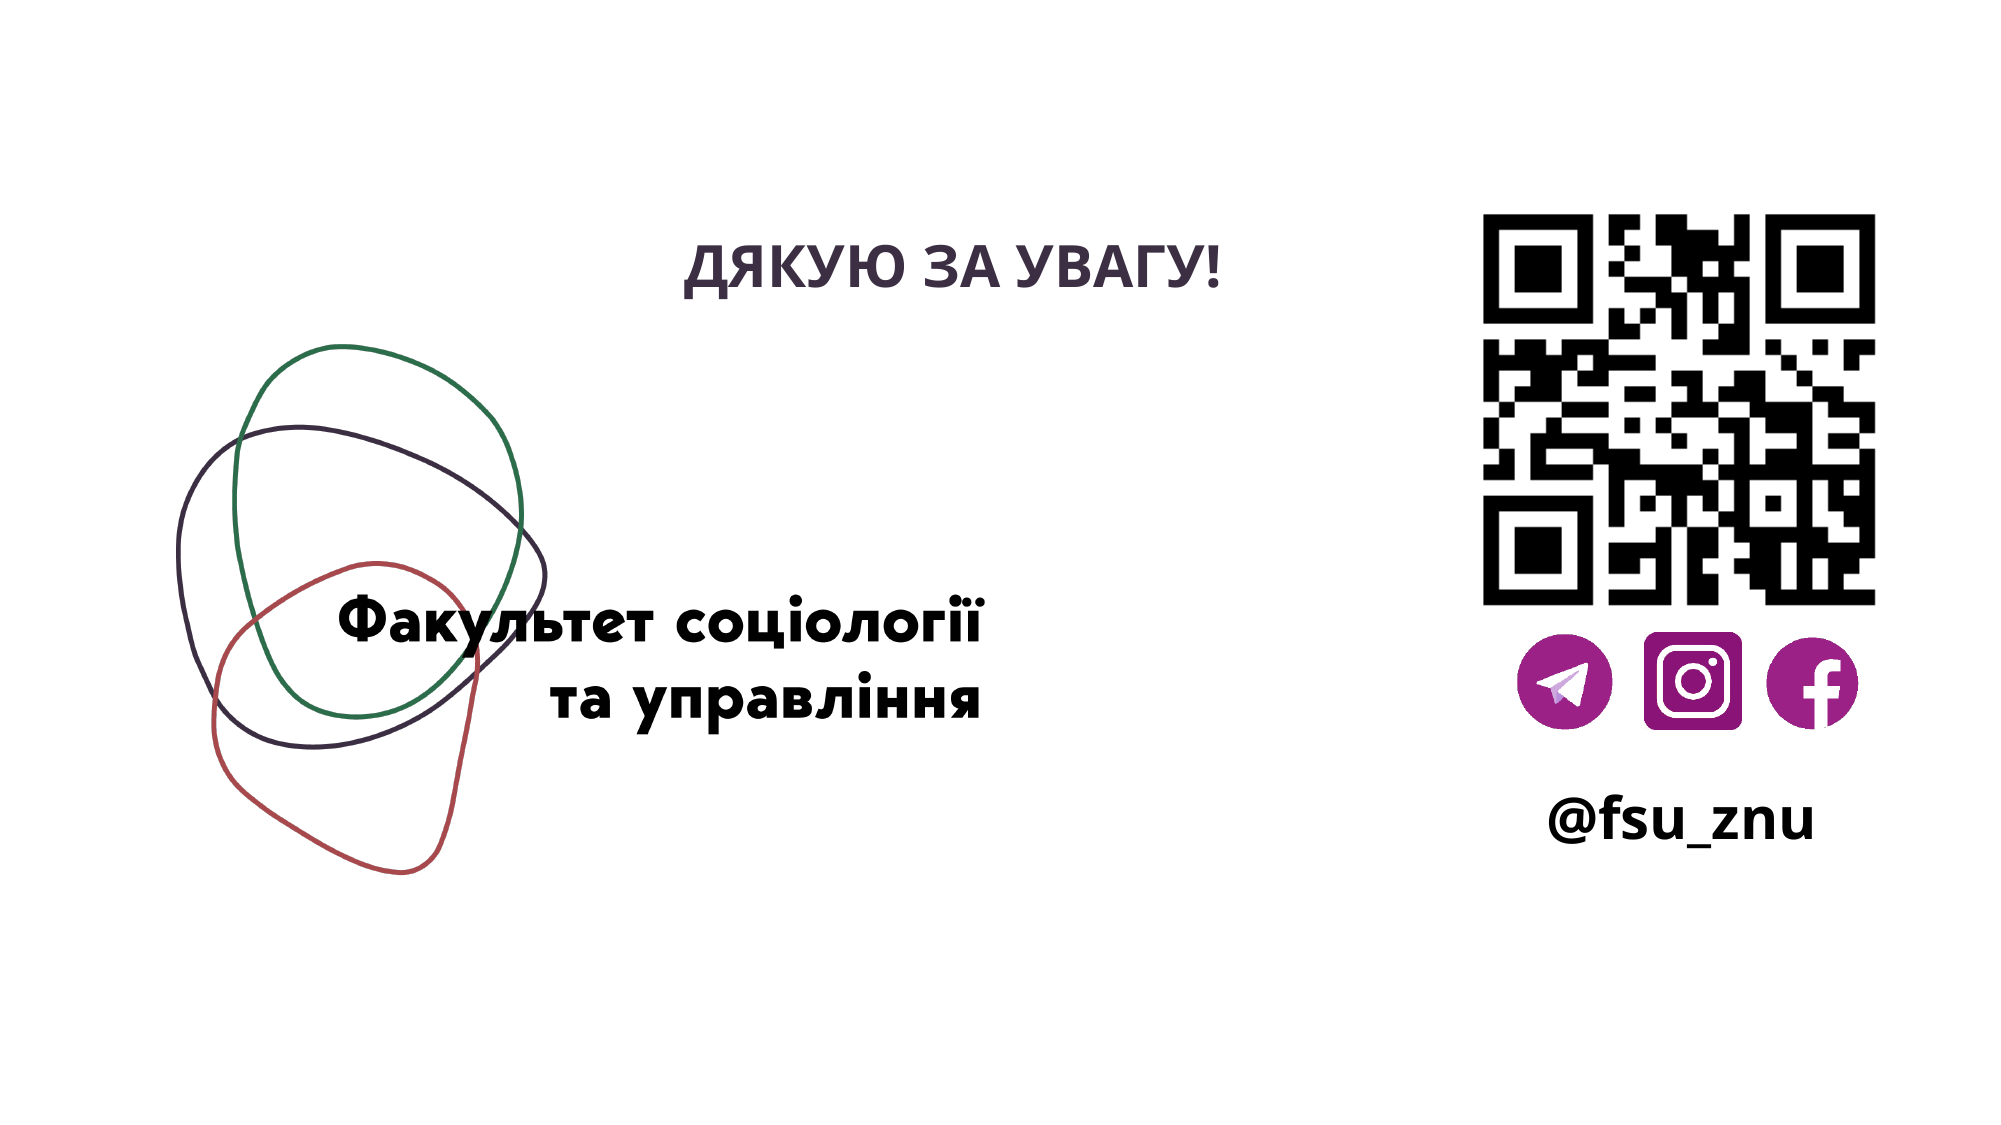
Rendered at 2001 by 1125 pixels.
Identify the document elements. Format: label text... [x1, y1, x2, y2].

picture [1421, 152, 1938, 735]
text_box @fsu_znu [1398, 761, 1965, 871]
picture [83, 266, 1054, 952]
title ДЯКУЮ ЗА УВАГУ! [308, 222, 1416, 446]
